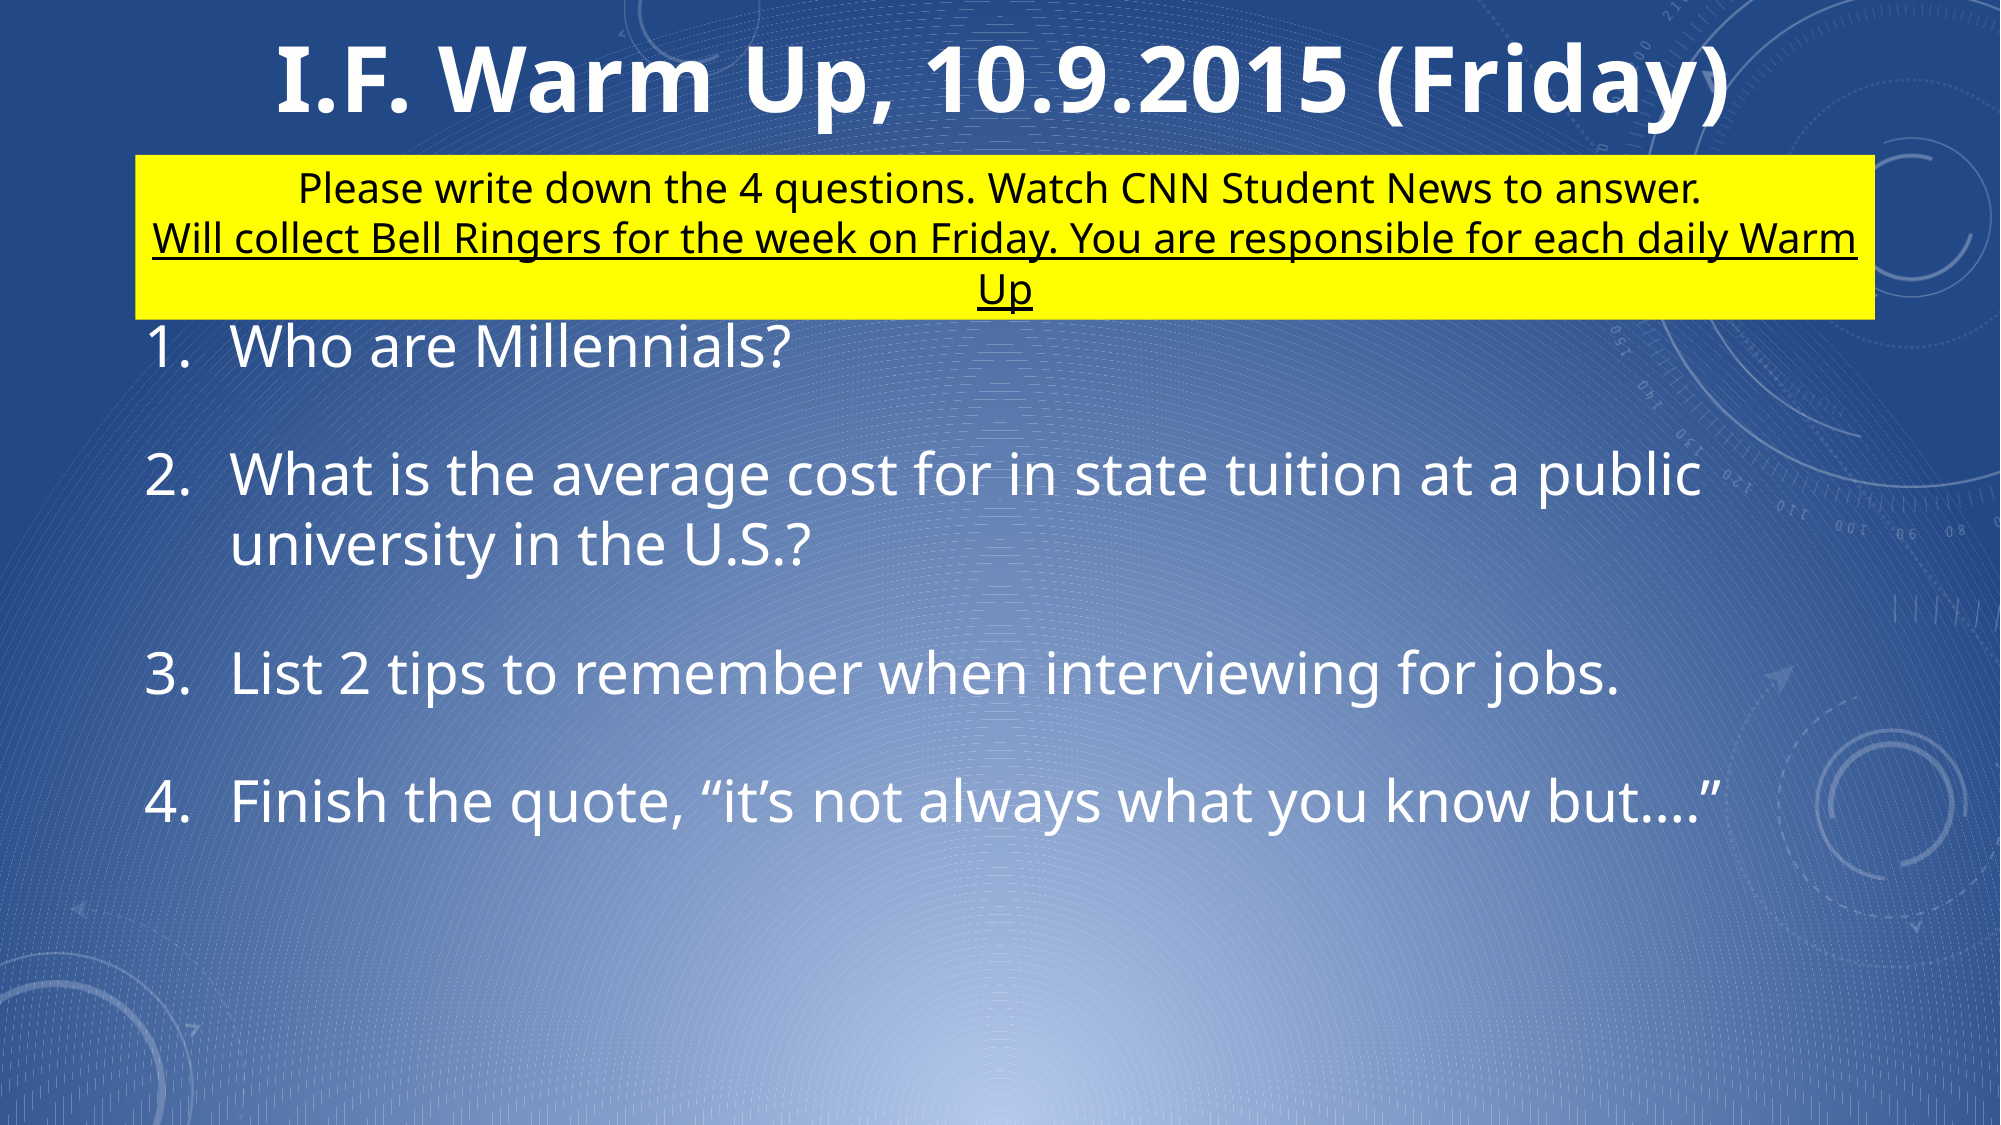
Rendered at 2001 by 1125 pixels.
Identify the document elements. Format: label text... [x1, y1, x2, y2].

text_box Please write down the 4 questions. Watch CNN Student News to answer. Will collect Bell Ringers for the week on Friday. You are responsible for each daily Warm Up [135, 154, 1875, 301]
picture [0, 0, 2000, 1125]
text_box Who are Millennials? What is the average cost for in state tuition at a public university in the U.S.? List 2 tips to remember when interviewing for jobs. Finish the quote, “it’s not always what you know but….” [67, 301, 1943, 970]
text_box I.F. Warm Up, 10.9.2015 (Friday) [135, 13, 1875, 139]
